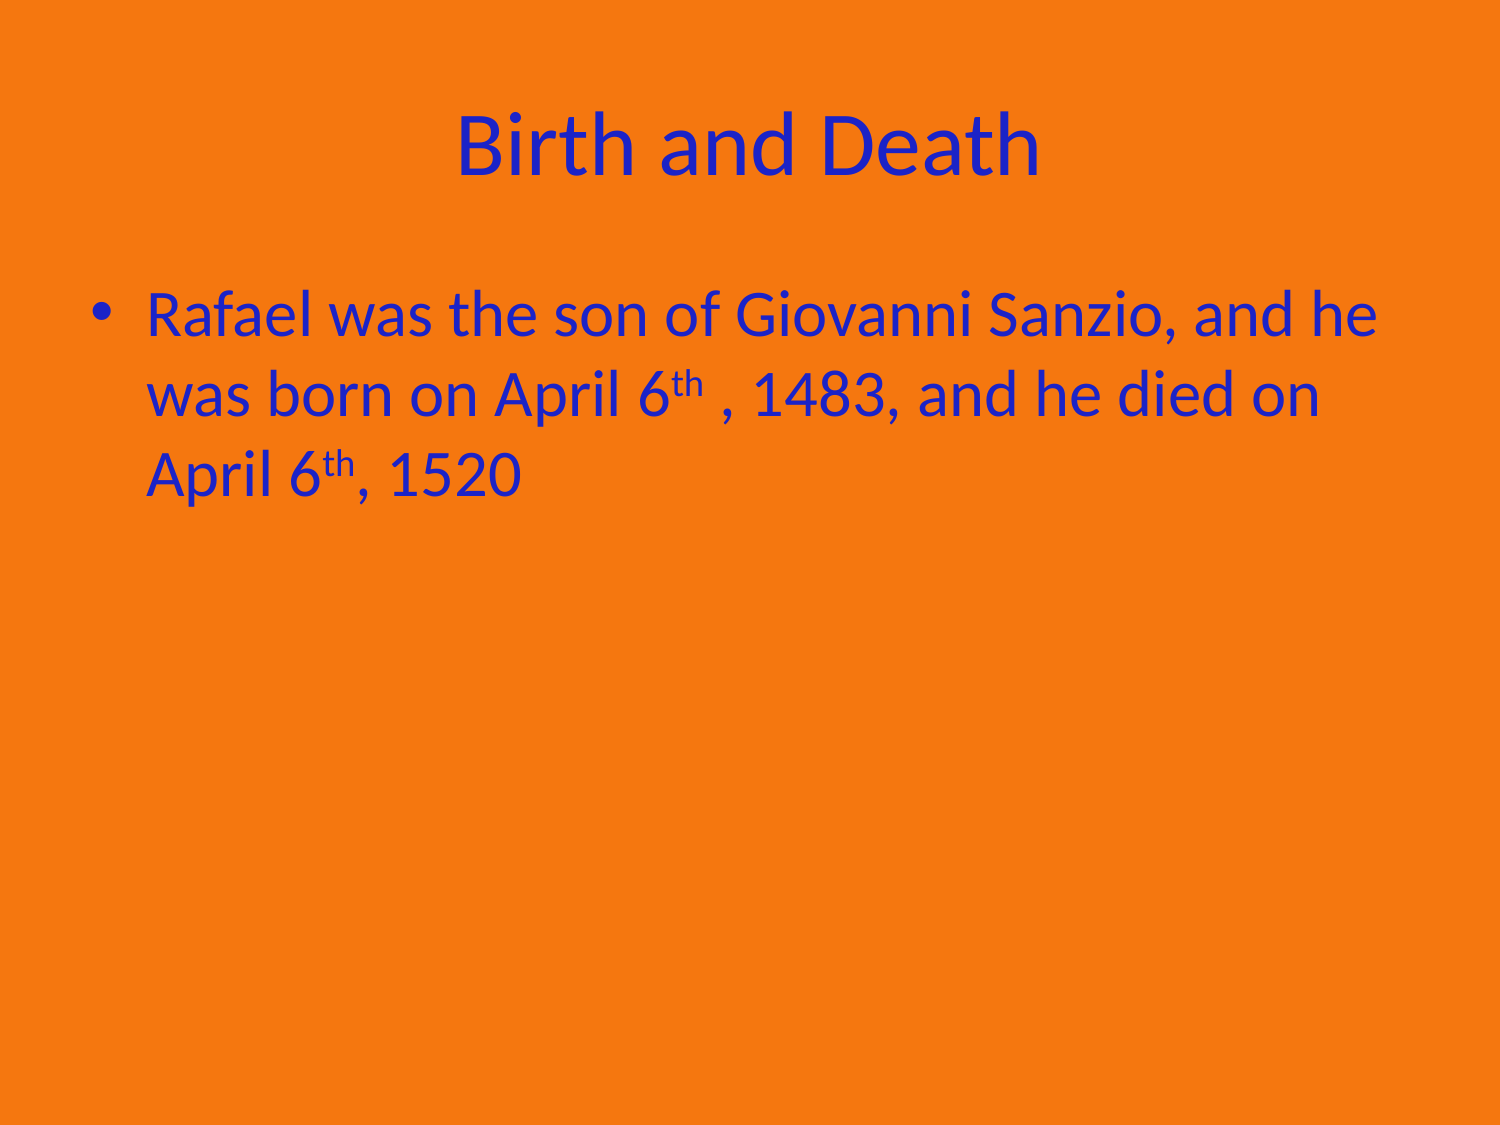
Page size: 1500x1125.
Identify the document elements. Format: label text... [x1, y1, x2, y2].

list Rafael was the son of Giovanni Sanzio, and he was born on April 6th , 1483, and he died on April 6th, 1520 [75, 262, 1425, 1005]
title Birth and Death [75, 45, 1425, 233]
